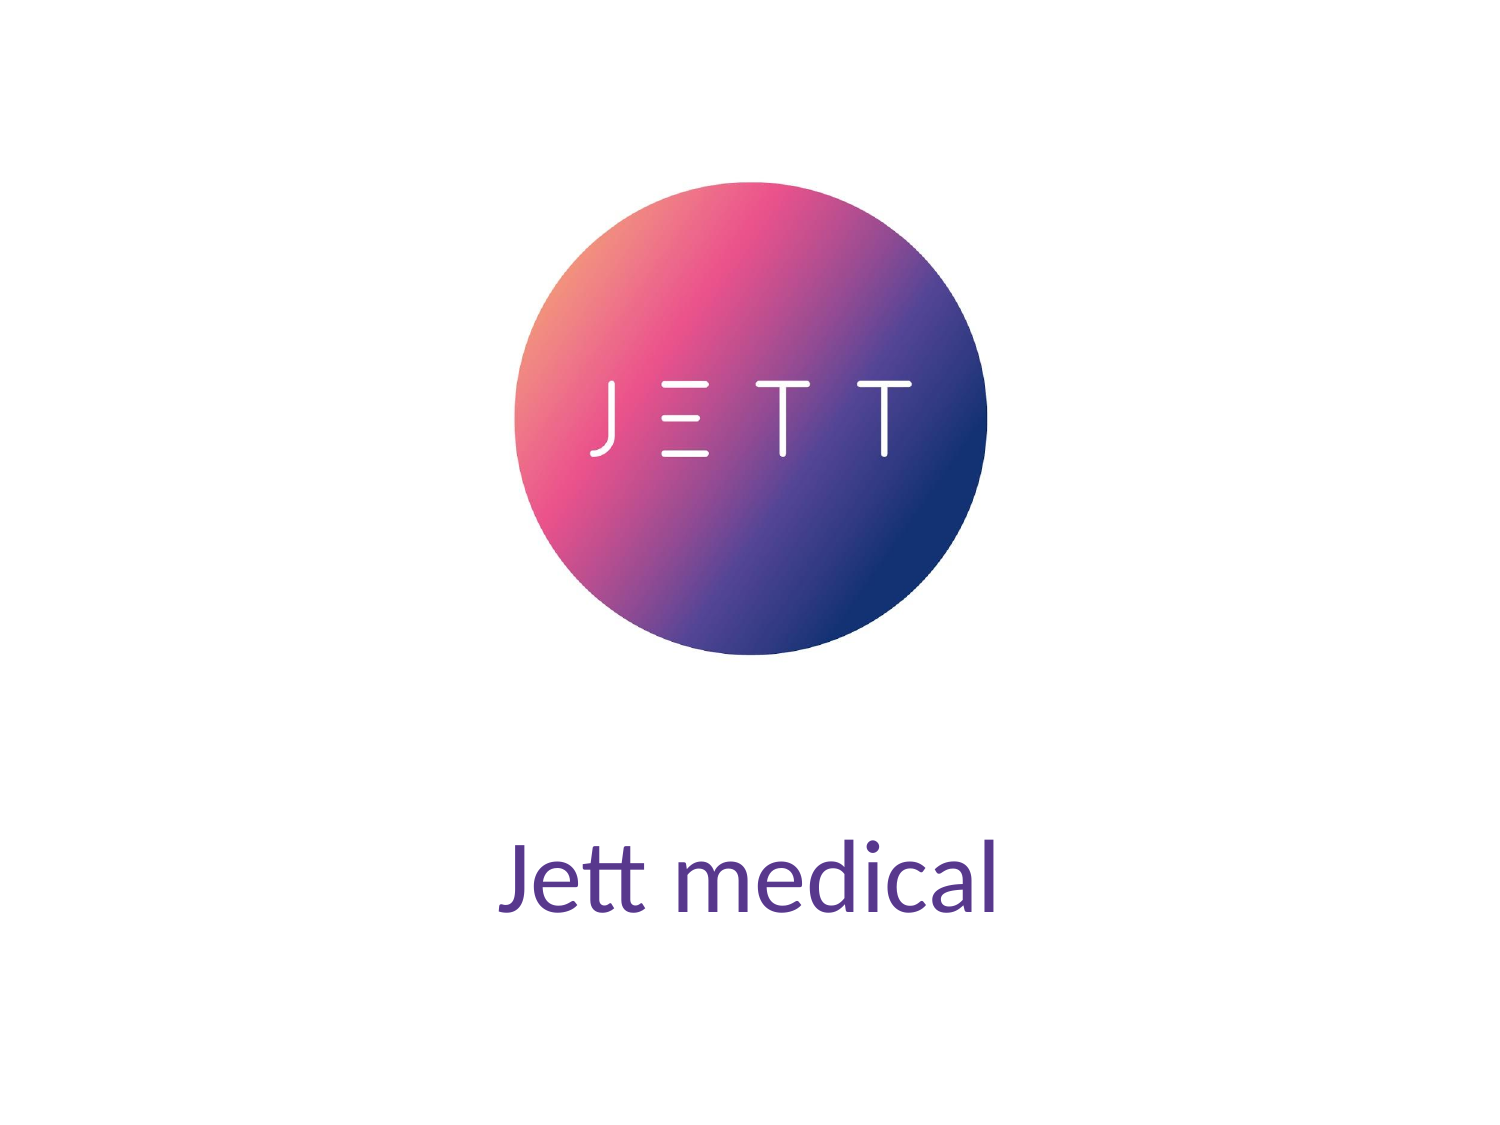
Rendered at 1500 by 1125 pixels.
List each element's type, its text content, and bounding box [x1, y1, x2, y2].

picture [0, 0, 1500, 1125]
text_box Jett medical [51, 771, 1449, 970]
